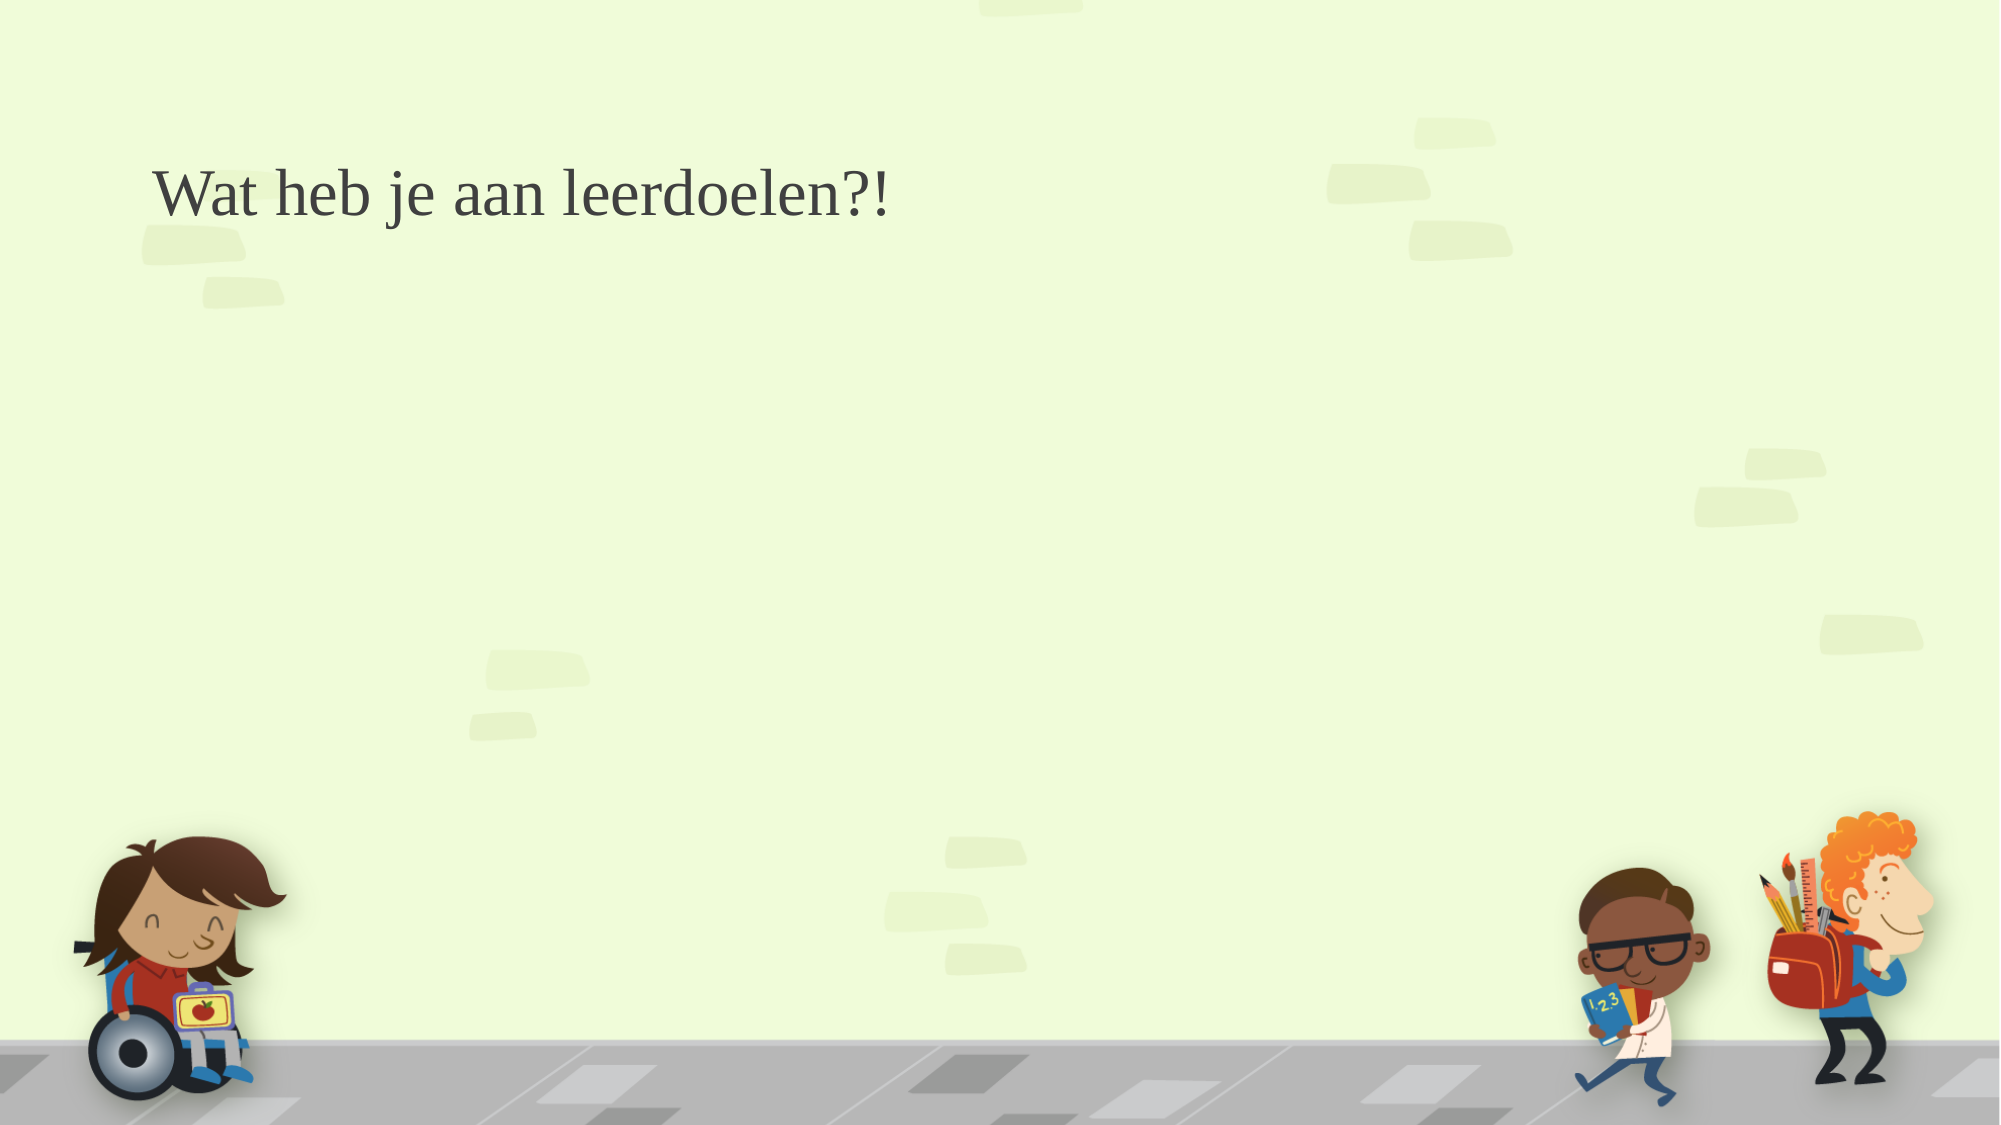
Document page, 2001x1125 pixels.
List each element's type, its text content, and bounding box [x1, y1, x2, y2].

picture [0, 0, 2000, 1125]
title Wat heb je aan leerdoelen?! [137, 59, 1750, 238]
